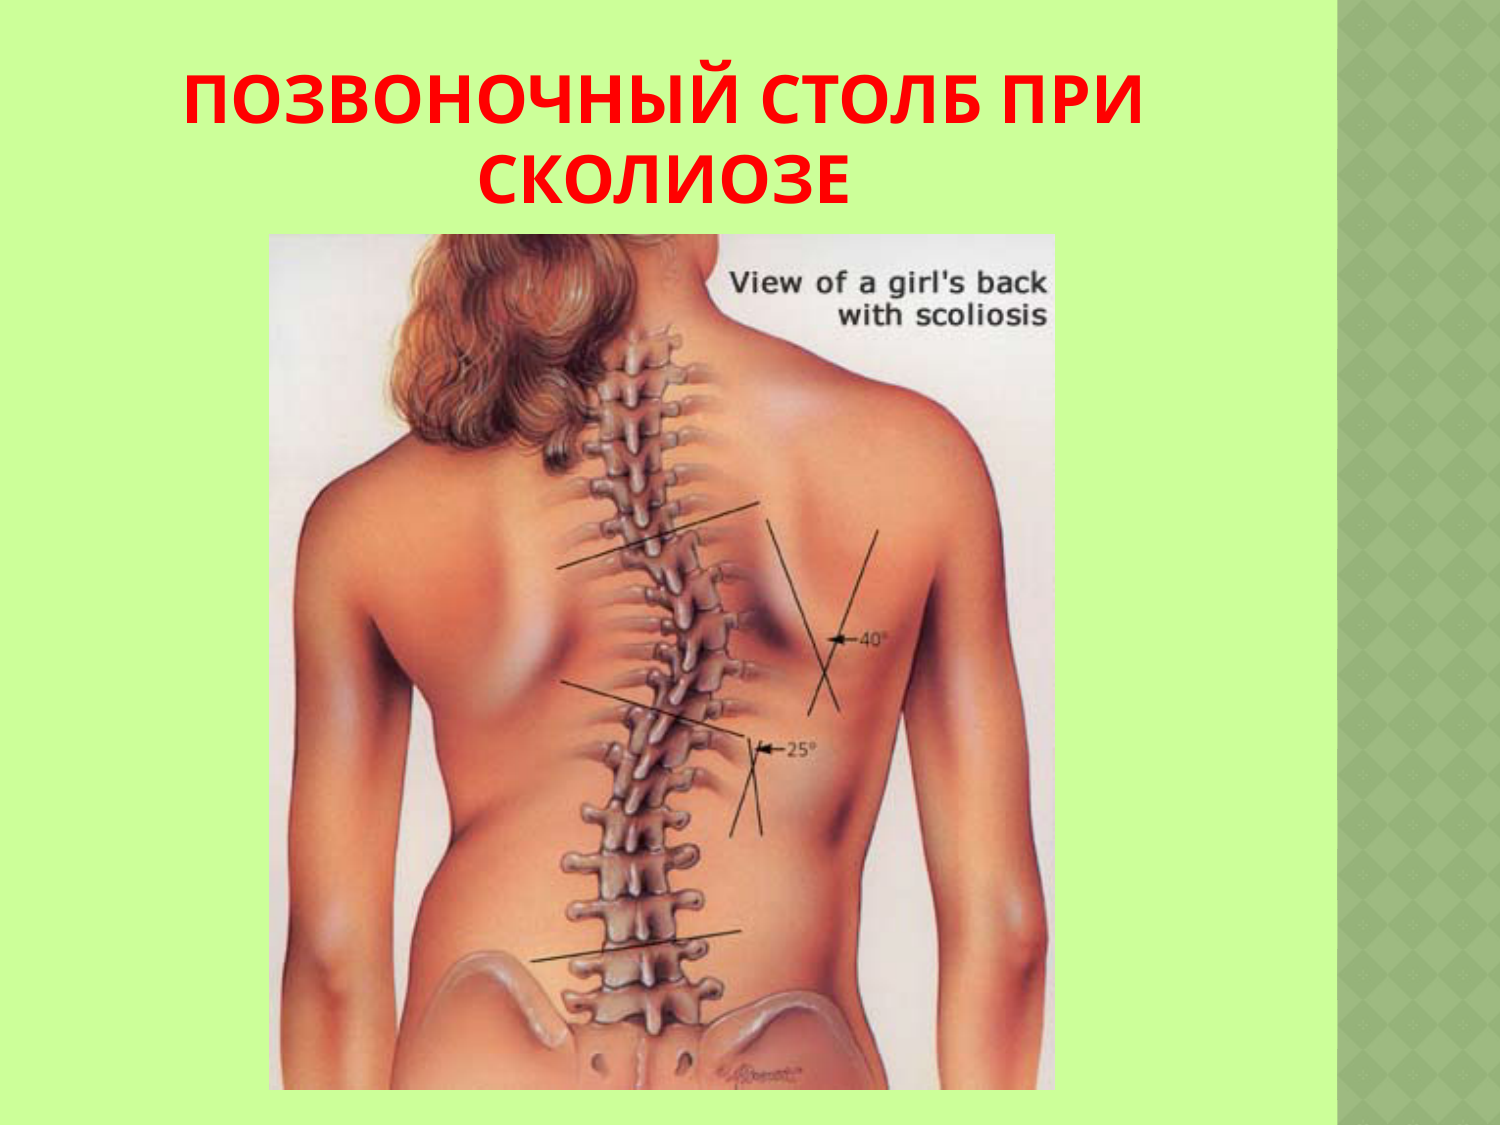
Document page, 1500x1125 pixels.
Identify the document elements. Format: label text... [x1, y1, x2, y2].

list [269, 233, 1056, 1091]
title Позвоночный столб при сколиозе [70, 93, 1258, 217]
